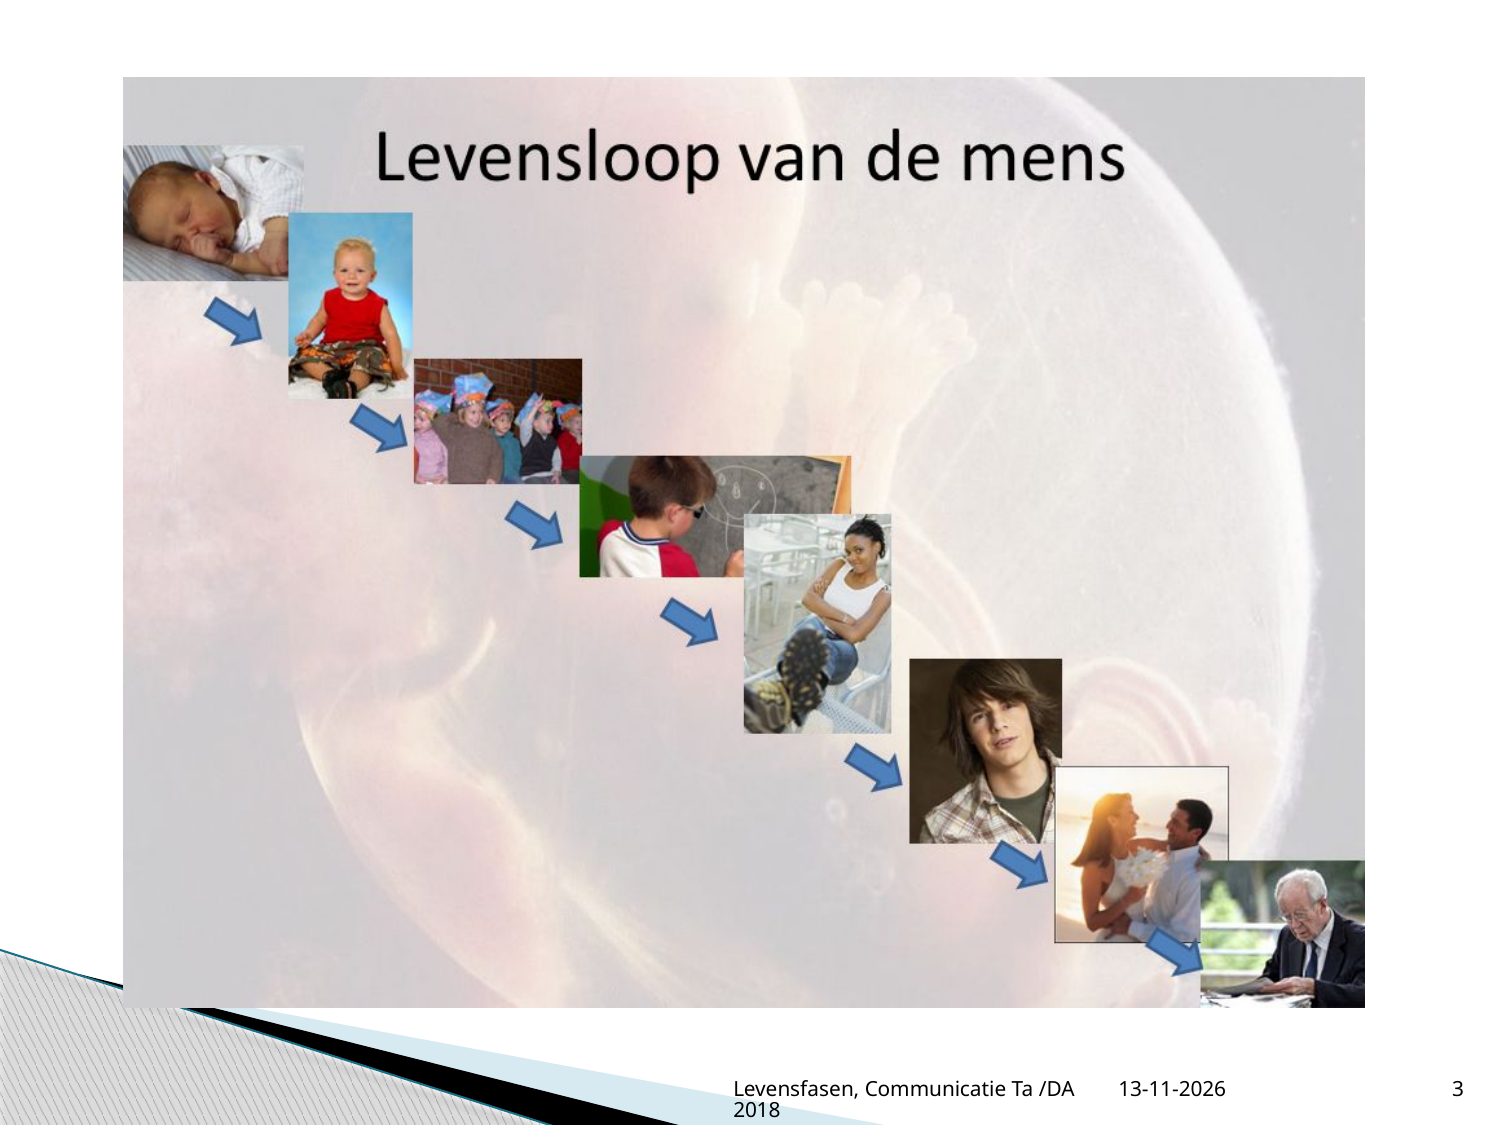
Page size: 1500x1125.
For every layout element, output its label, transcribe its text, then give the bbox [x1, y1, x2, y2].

picture [123, 77, 1365, 1008]
slide_number 3 [1418, 1051, 1479, 1112]
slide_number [1105, 1051, 1418, 1112]
footer Levensfasen, Communicatie Ta /DA 2018 [718, 1051, 1105, 1112]
